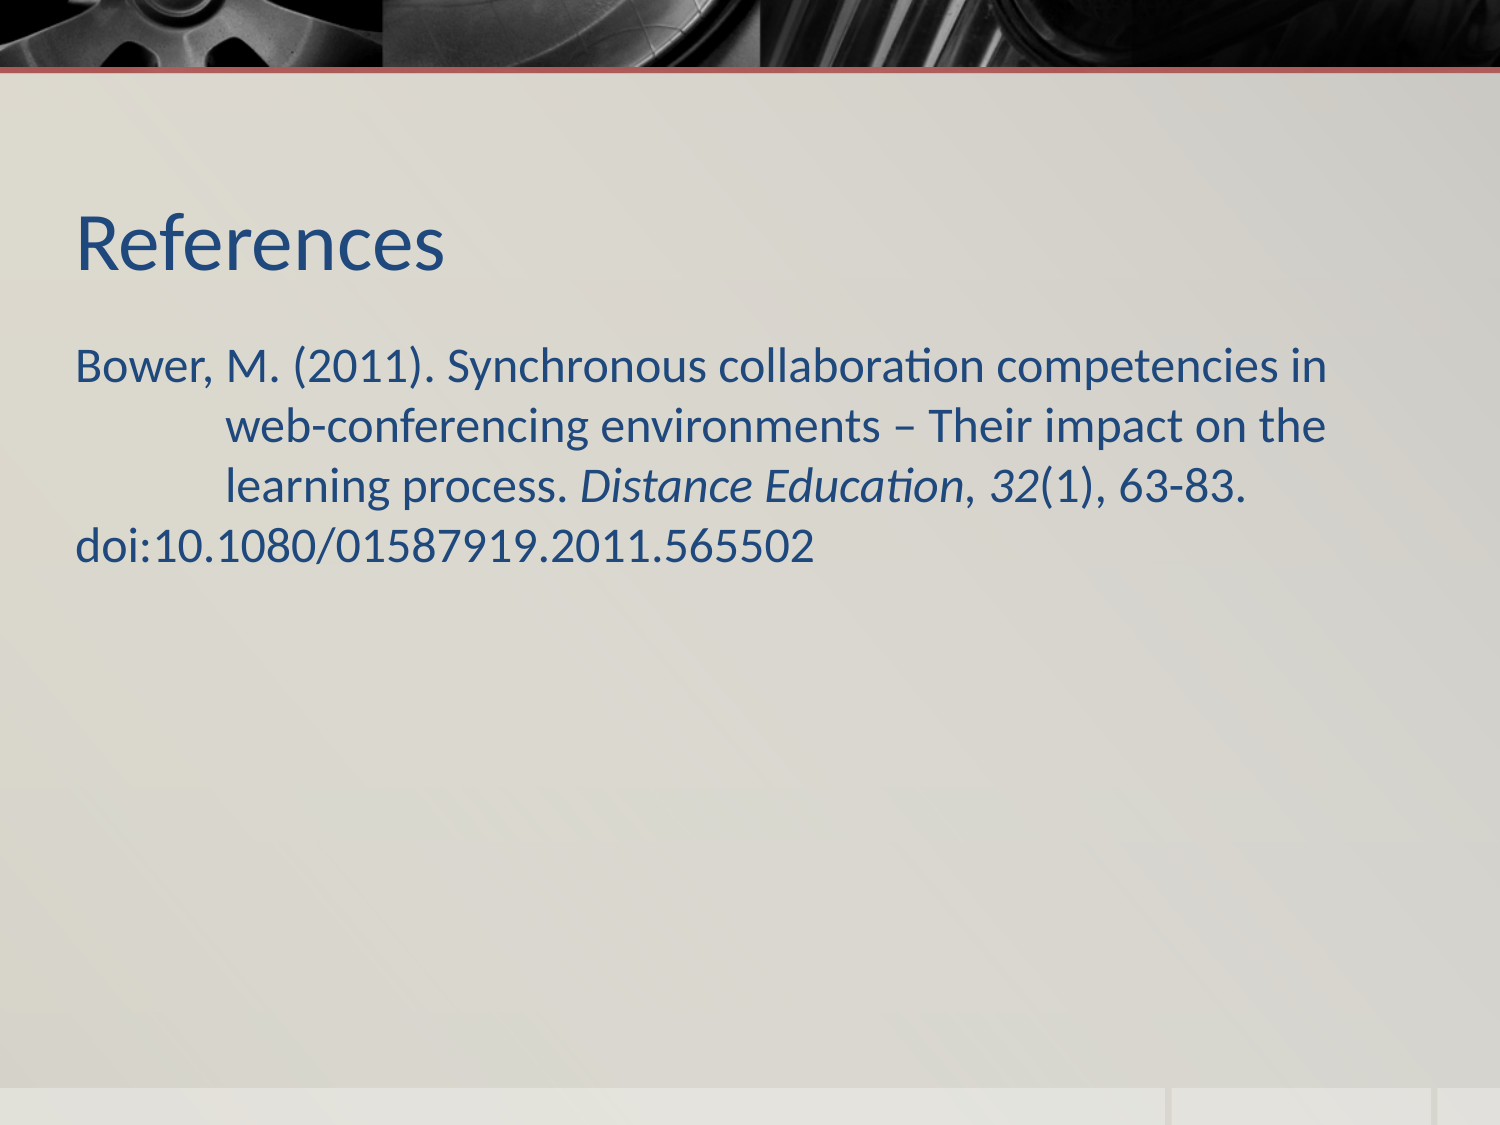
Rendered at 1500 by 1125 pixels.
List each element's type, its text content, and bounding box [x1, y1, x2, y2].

list Bower, M. (2011). Synchronous collaboration competencies in web-conferencing environments – Their impact on the learning process. Distance Education, 32(1), 63-83. doi:10.1080/01587919.2011.565502 [75, 324, 1425, 1005]
picture [0, 0, 1500, 67]
title References [75, 162, 1425, 313]
